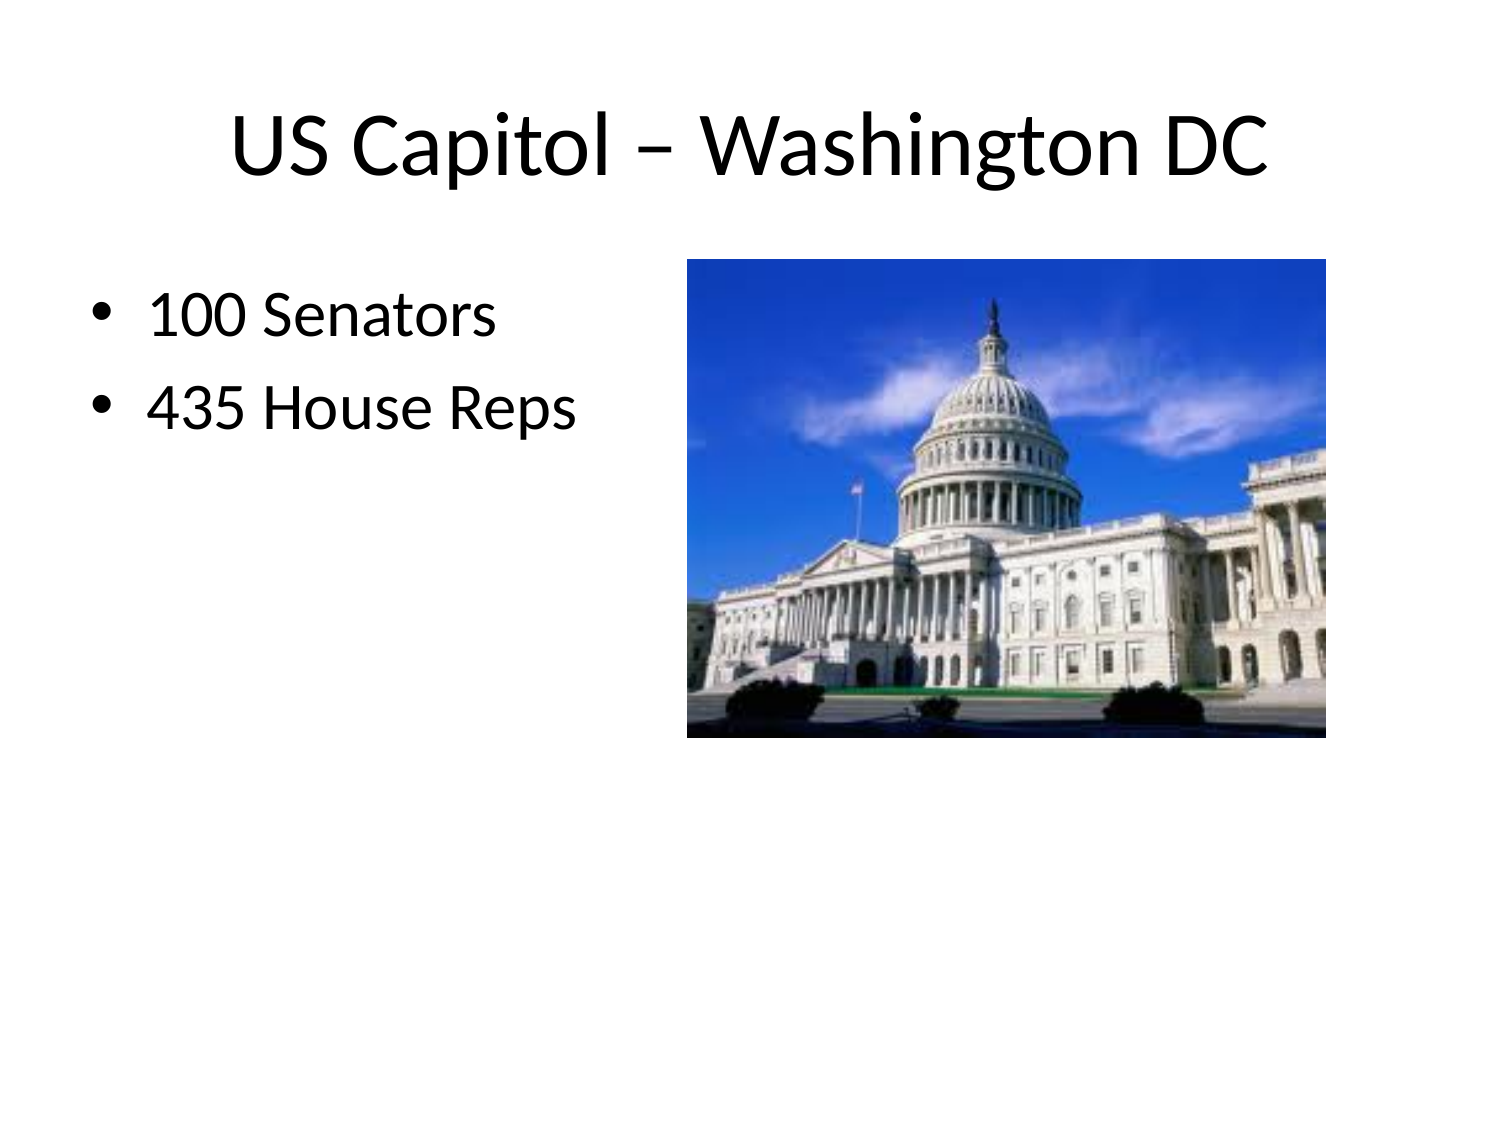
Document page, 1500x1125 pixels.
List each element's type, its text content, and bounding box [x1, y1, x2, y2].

list 100 Senators 435 House Reps [75, 262, 675, 1005]
title US Capitol – Washington DC [75, 45, 1425, 233]
picture [687, 259, 1327, 738]
